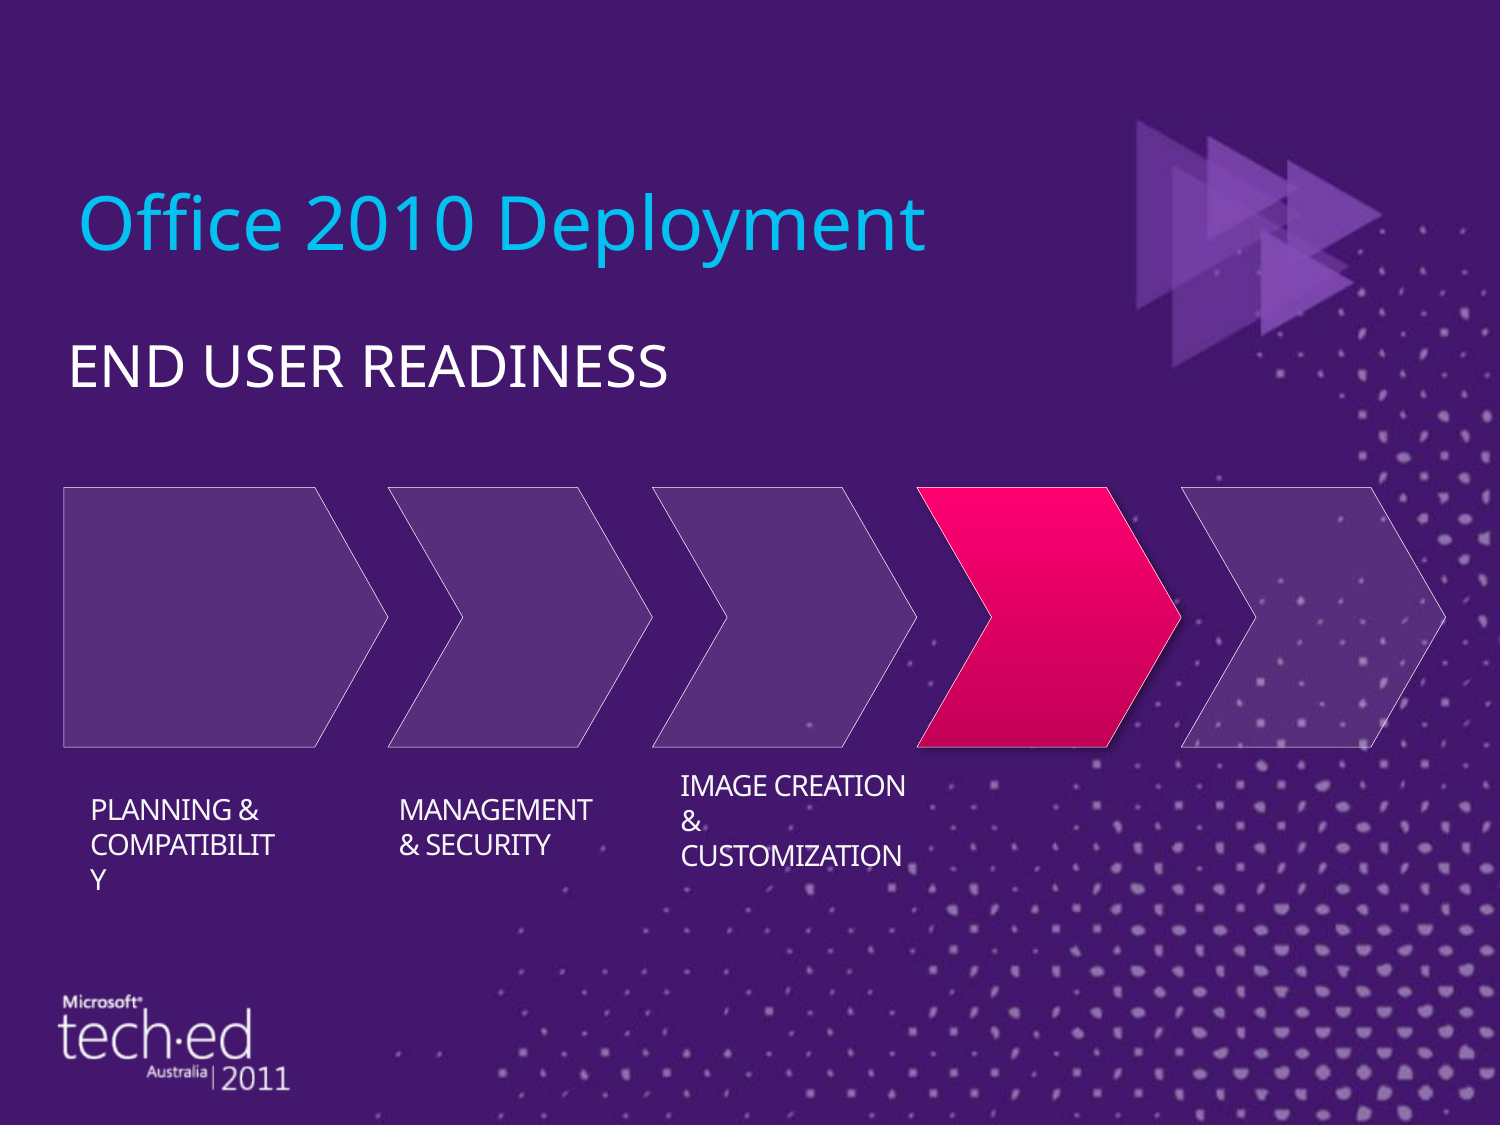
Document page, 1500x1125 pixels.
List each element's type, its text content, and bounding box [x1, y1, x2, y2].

text_box IMAGE CREATION & CUSTOMIZATION [665, 760, 922, 880]
title Office 2010 Deployment [62, 134, 1454, 307]
text_box END USER READINESS [52, 321, 1270, 407]
text_box PLANNING & COMPATIBILITY [75, 783, 300, 904]
picture [0, 0, 1500, 1125]
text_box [63, 487, 1446, 748]
text_box MANAGEMENT & SECURITY [383, 783, 611, 869]
